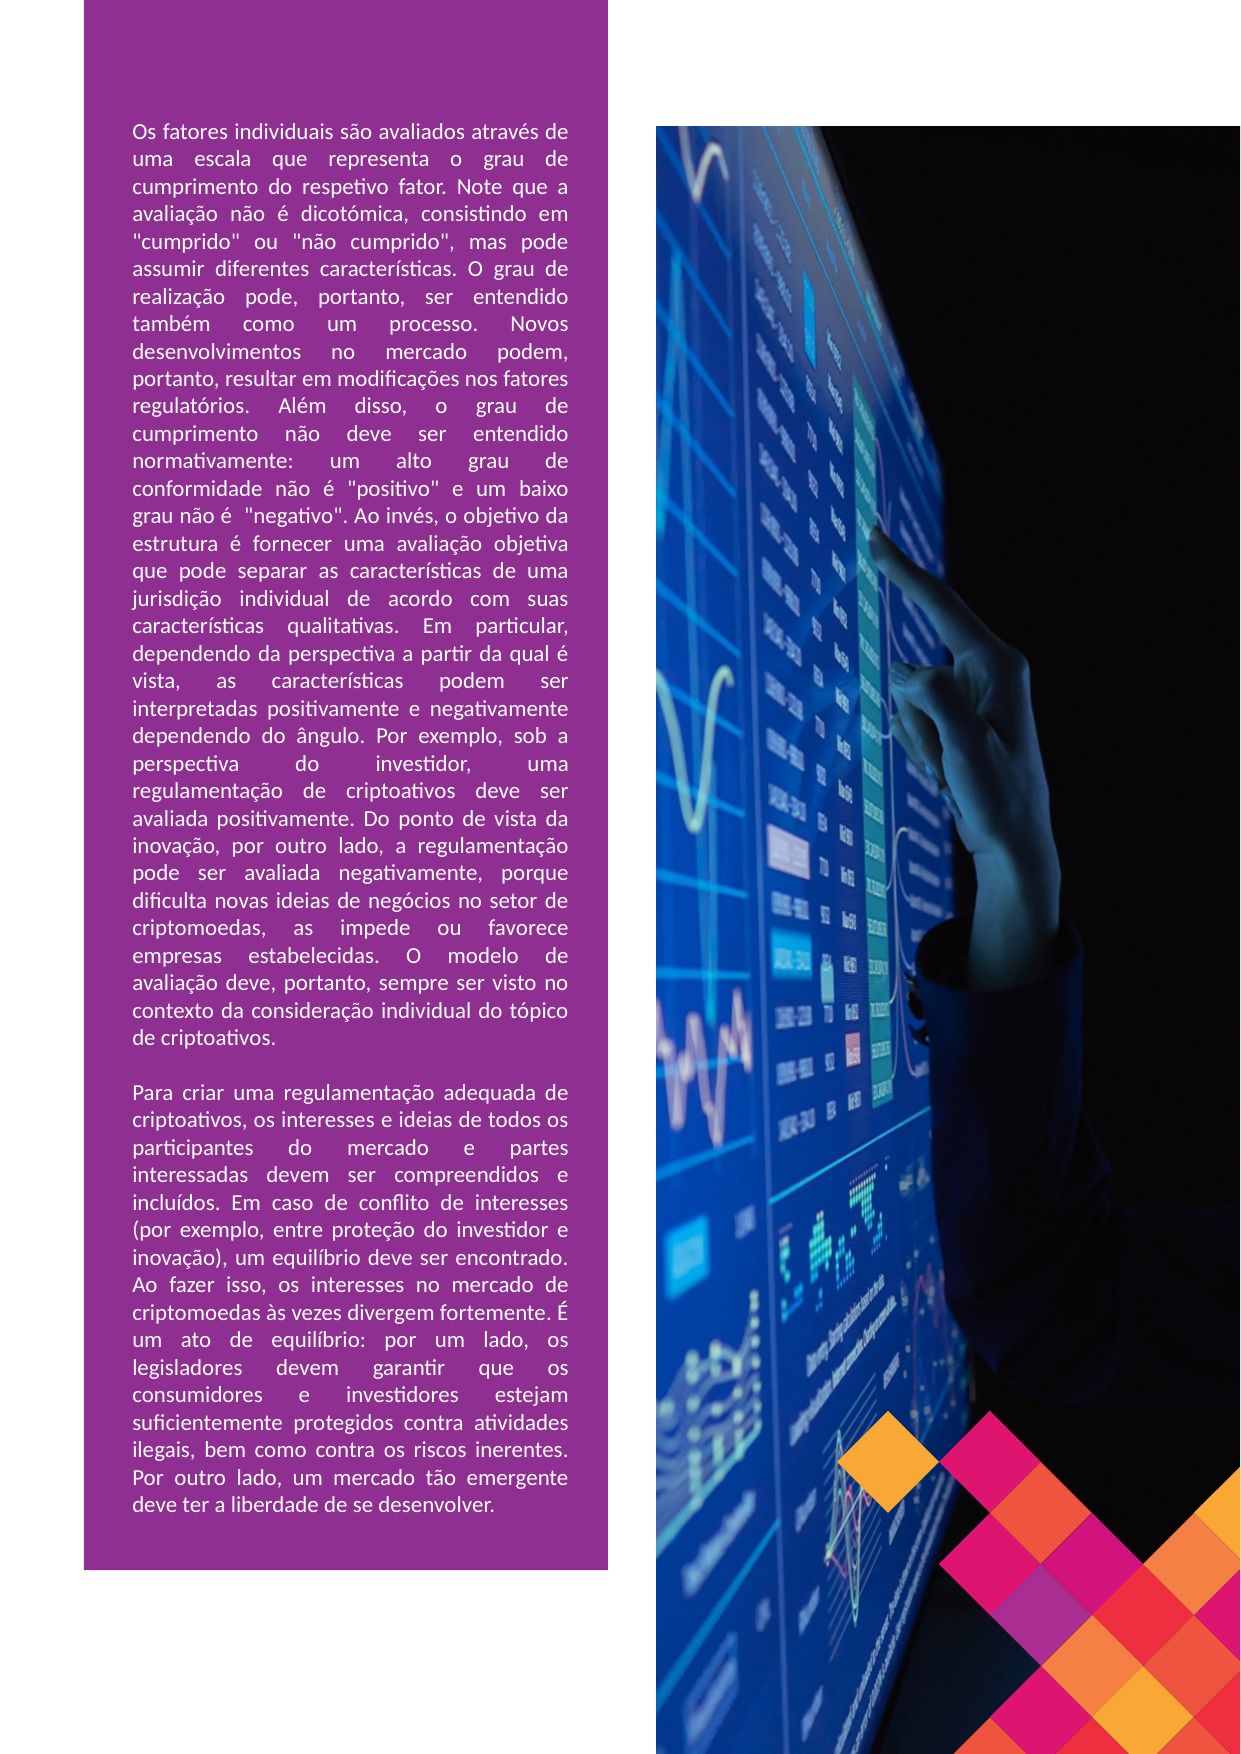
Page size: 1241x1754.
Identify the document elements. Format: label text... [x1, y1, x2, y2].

list Os fatores individuais são avaliados através de uma escala que representa o grau de cumprimento do respetivo fator. Note que a avaliação não é dicotómica, consistindo em "cumprido" ou "não cumprido", mas pode assumir diferentes características. O grau de realização pode, portanto, ser entendido também como um processo. Novos desenvolvimentos no mercado podem, portanto, resultar em modificações nos fatores regulatórios. Além disso, o grau de cumprimento não deve ser entendido normativamente: um alto grau de conformidade não é "positivo" e um baixo grau não é "negativo". Ao invés, o objetivo da estrutura é fornecer uma avaliação objetiva que pode separar as características de uma jurisdição individual de acordo com suas características qualitativas. Em particular, dependendo da perspectiva a partir da qual é vista, as características podem ser interpretadas positivamente e negativamente dependendo do ângulo. Por exemplo, sob a perspectiva do investidor, uma regulamentação de criptoativos deve ser avaliada positivamente. Do ponto de vista da inovação, por outro lado, a regulamentação pode ser avaliada negativamente, porque dificulta novas ideias de negócios no setor de criptomoedas, as impede ou favorece empresas estabelecidas. O modelo de avaliação deve, portanto, sempre ser visto no contexto da consideração individual do tópico de criptoativos. Para criar uma regulamentação adequada de criptoativos, os interesses e ideias de todos os participantes do mercado e partes interessadas devem ser compreendidos e incluídos. Em caso de conflito de interesses (por exemplo, entre proteção do investidor e inovação), um equilíbrio deve ser encontrado. Ao fazer isso, os interesses no mercado de criptomoedas às vezes divergem fortemente. É um ato de equilíbrio: por um lado, os legisladores devem garantir que os consumidores e investidores estejam suficientemente protegidos contra atividades ilegais, bem como contra os riscos inerentes. Por outro lado, um mercado tão emergente deve ter a liberdade de se desenvolver. [117, 109, 584, 1588]
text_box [851, 1410, 1241, 1754]
picture [656, 126, 1241, 1754]
